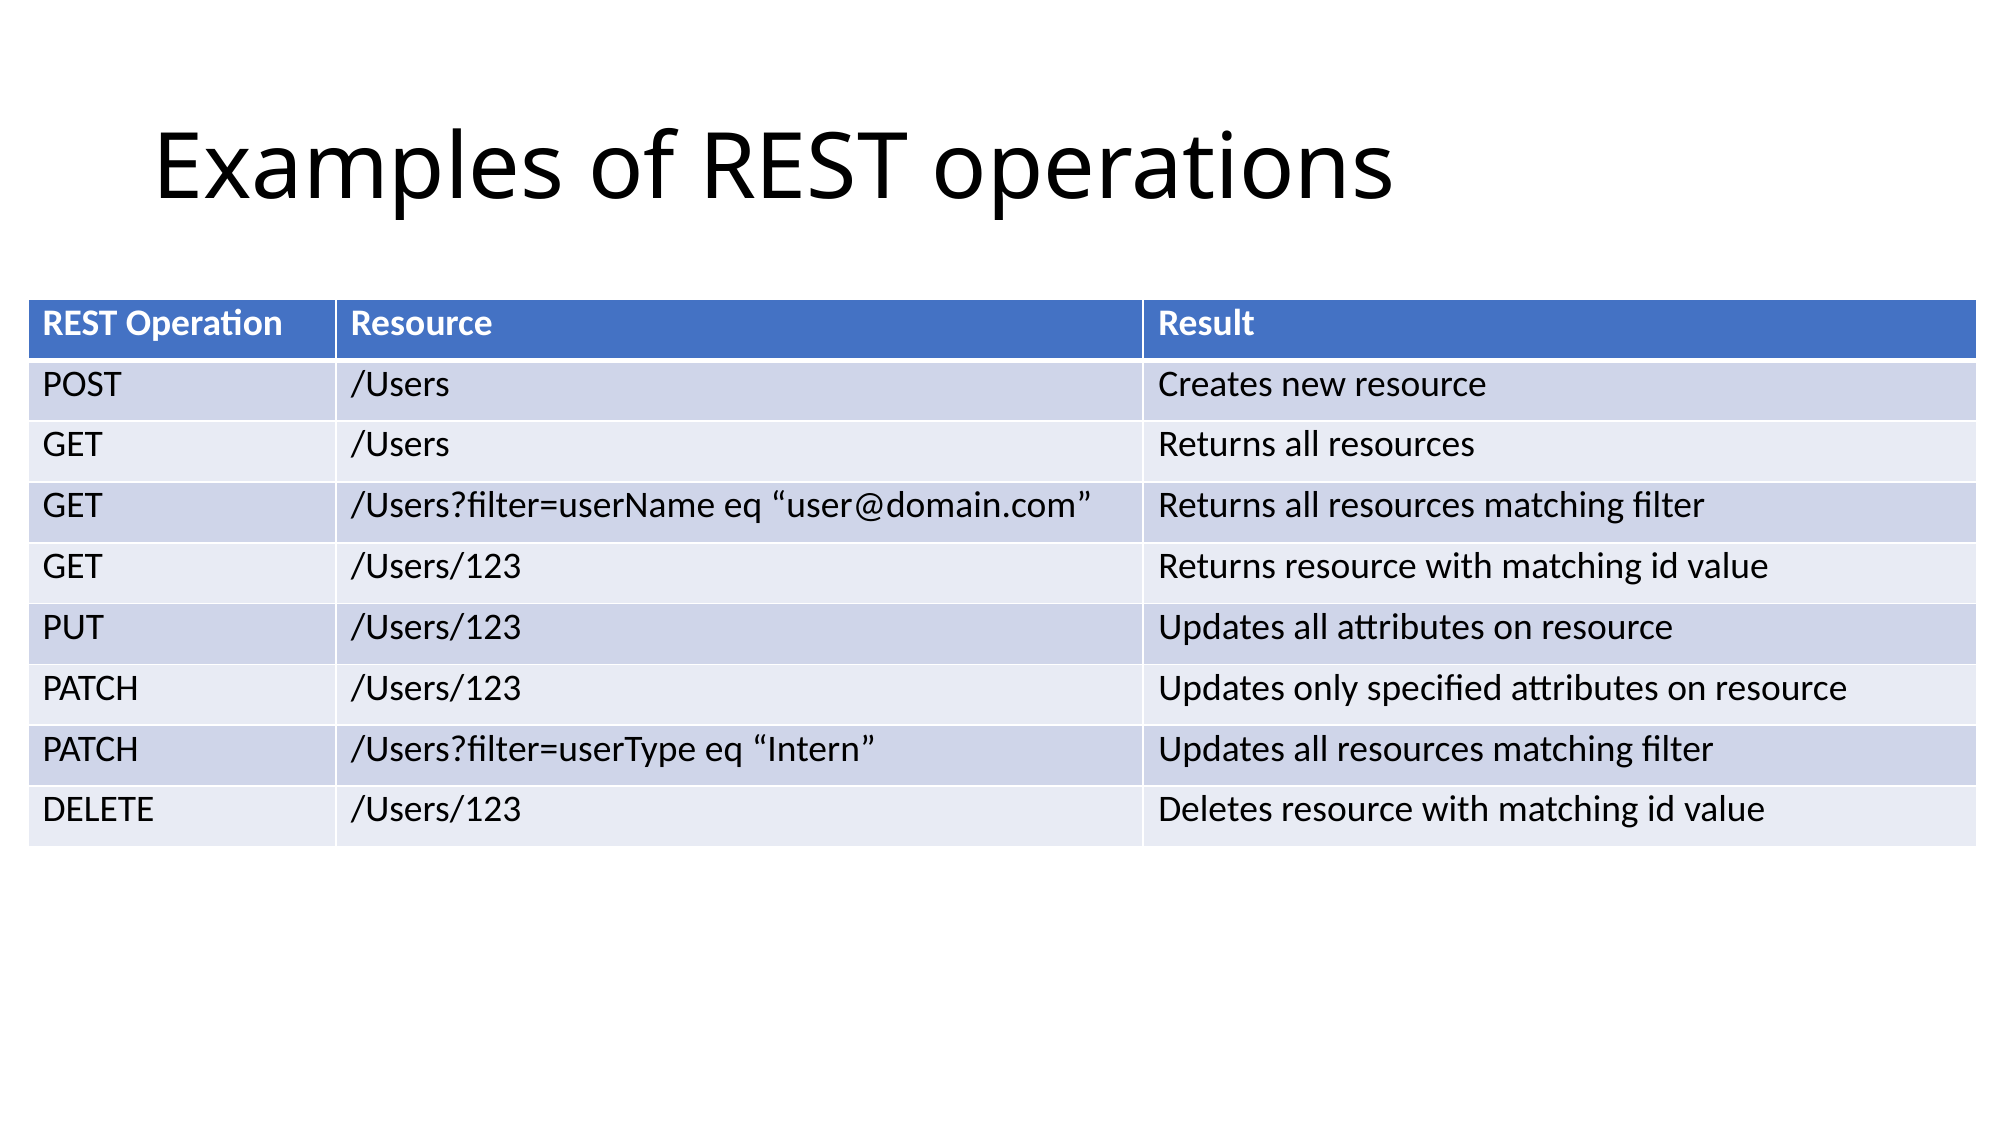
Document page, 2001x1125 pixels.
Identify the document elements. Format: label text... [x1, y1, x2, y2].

table_cell Updates all attributes on resource [1144, 604, 1976, 664]
table_cell DELETE [29, 787, 335, 846]
table_cell Returns resource with matching id value [1144, 544, 1976, 603]
table_header REST Operation [29, 300, 335, 358]
table_cell /Users [337, 363, 1142, 420]
title Examples of REST operations [137, 59, 1863, 278]
table_cell GET [29, 544, 335, 603]
table_cell Returns all resources [1144, 422, 1976, 481]
table_cell PATCH [29, 665, 335, 724]
table_cell Updates only specified attributes on resource [1144, 665, 1976, 724]
table_cell /Users/123 [337, 787, 1142, 846]
table_cell GET [29, 422, 335, 481]
table_cell Deletes resource with matching id value [1144, 787, 1976, 846]
table_cell /Users [337, 422, 1142, 481]
table_cell /Users/123 [337, 544, 1142, 603]
table_cell /Users?filter=userName eq “user@domain.com” [337, 483, 1142, 542]
table_header Result [1144, 300, 1976, 358]
table_cell PUT [29, 604, 335, 664]
table_cell PATCH [29, 726, 335, 785]
table_cell Updates all resources matching filter [1144, 726, 1976, 785]
table_cell /Users/123 [337, 604, 1142, 664]
table_header Resource [337, 300, 1142, 358]
table_cell Returns all resources matching filter [1144, 483, 1976, 542]
table_cell /Users/123 [337, 665, 1142, 724]
table_cell GET [29, 483, 335, 542]
table_cell Creates new resource [1144, 363, 1976, 420]
table_cell POST [29, 363, 335, 420]
table_cell /Users?filter=userType eq “Intern” [337, 726, 1142, 785]
